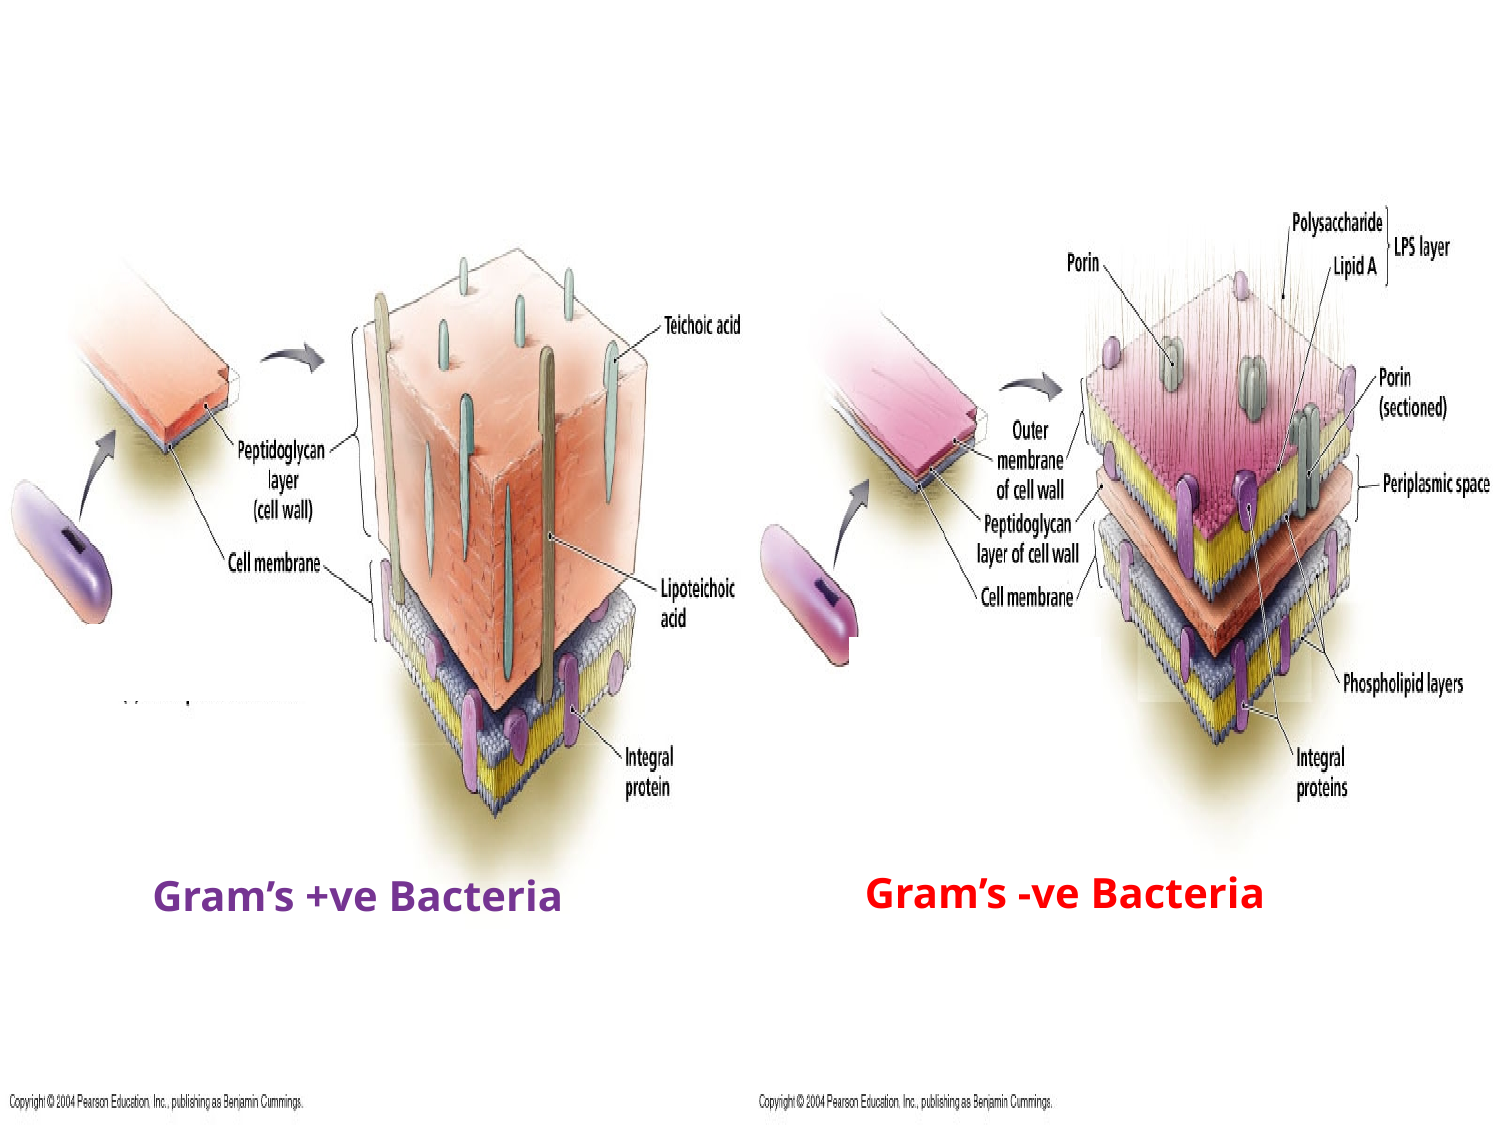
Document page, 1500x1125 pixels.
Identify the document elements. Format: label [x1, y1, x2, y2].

list [0, 0, 751, 1125]
list [751, 0, 1500, 1125]
